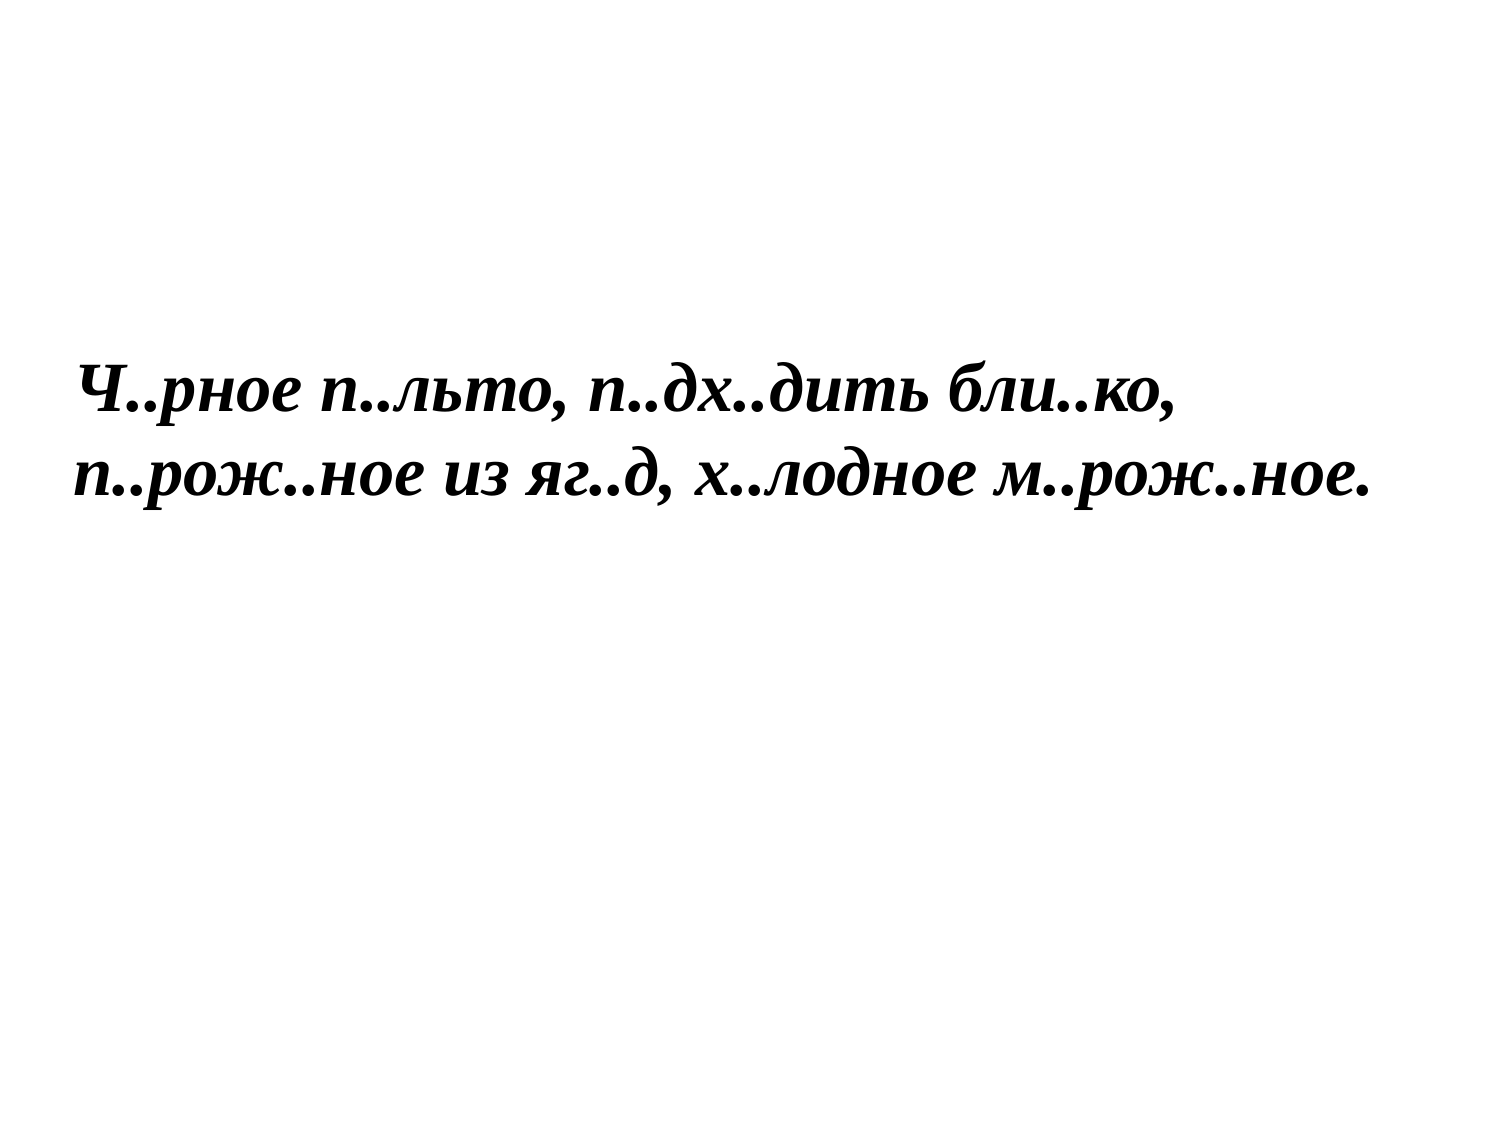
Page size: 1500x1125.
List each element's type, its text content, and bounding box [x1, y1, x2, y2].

title Ч..рное п..льто, п..дх..дить бли..ко, п..рож..ное из яг..д, х..лодное м..рож..ное. [58, 304, 1454, 546]
